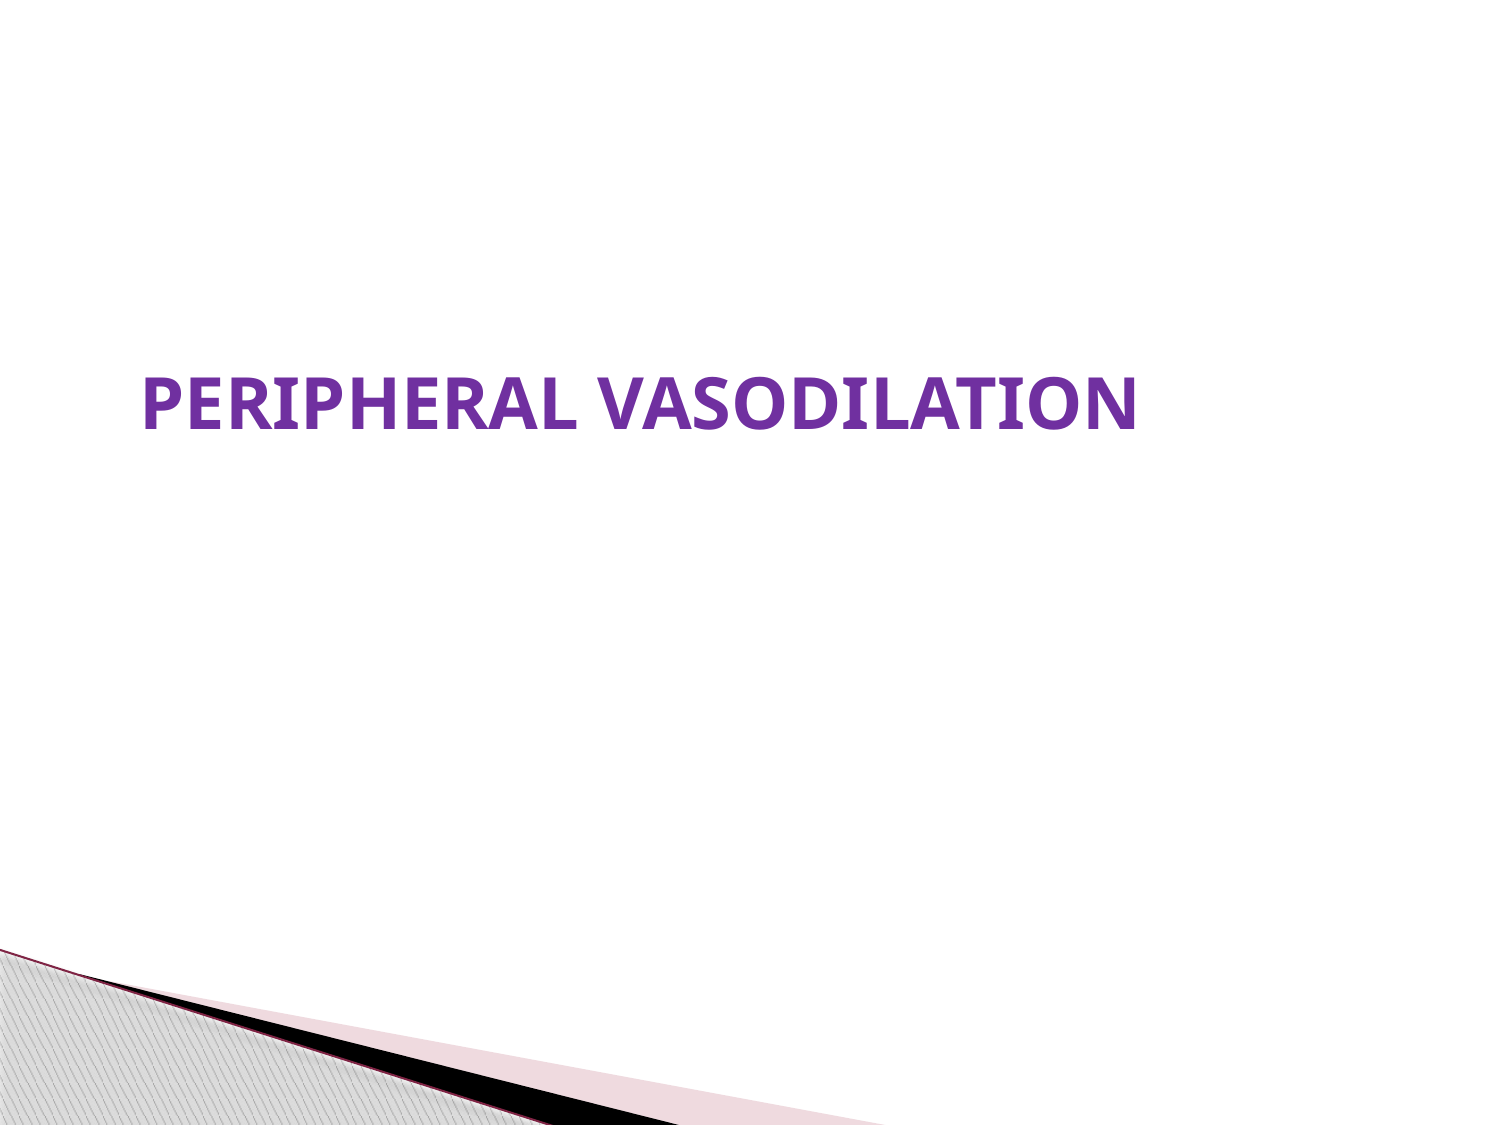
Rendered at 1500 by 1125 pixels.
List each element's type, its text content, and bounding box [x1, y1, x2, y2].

title PERIPHERAL VASODILATION [125, 350, 1388, 538]
